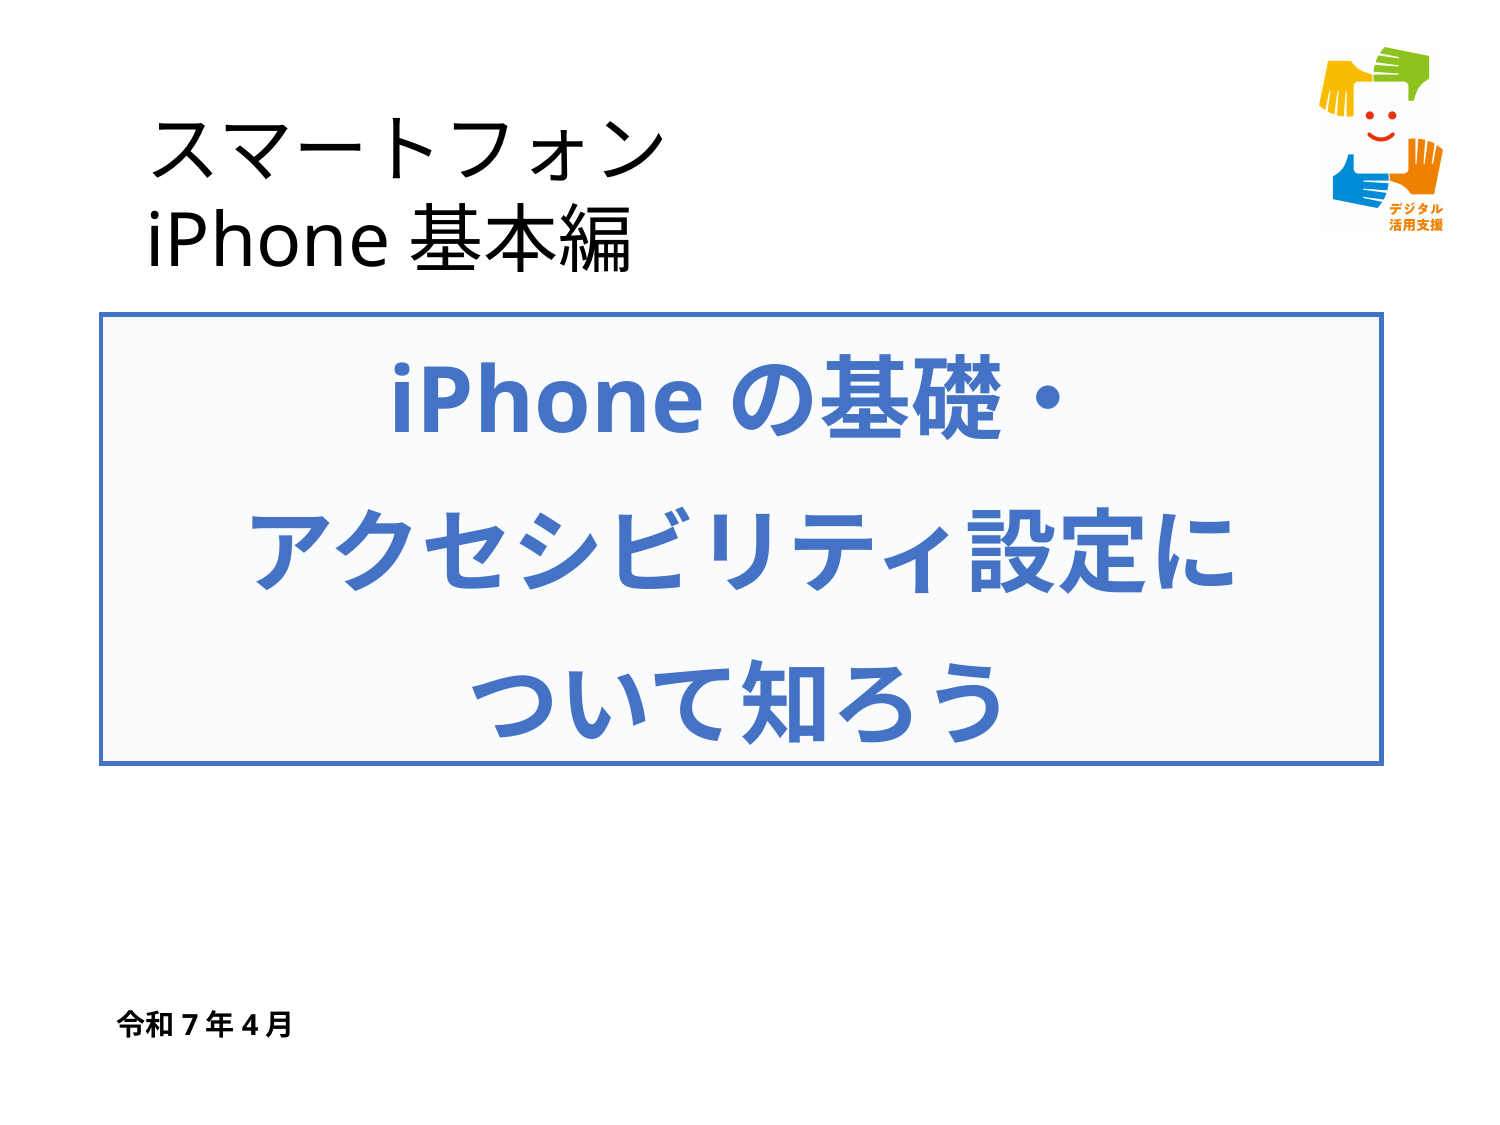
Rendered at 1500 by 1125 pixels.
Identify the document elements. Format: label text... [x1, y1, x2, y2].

text_box 令和7年4月 [101, 998, 456, 1049]
picture [1319, 47, 1443, 231]
text_box iPhoneの基礎・ アクセシビリティ設定に ついて知ろう [101, 378, 1383, 697]
text_box スマートフォン iPhone基本編 [130, 93, 1195, 289]
